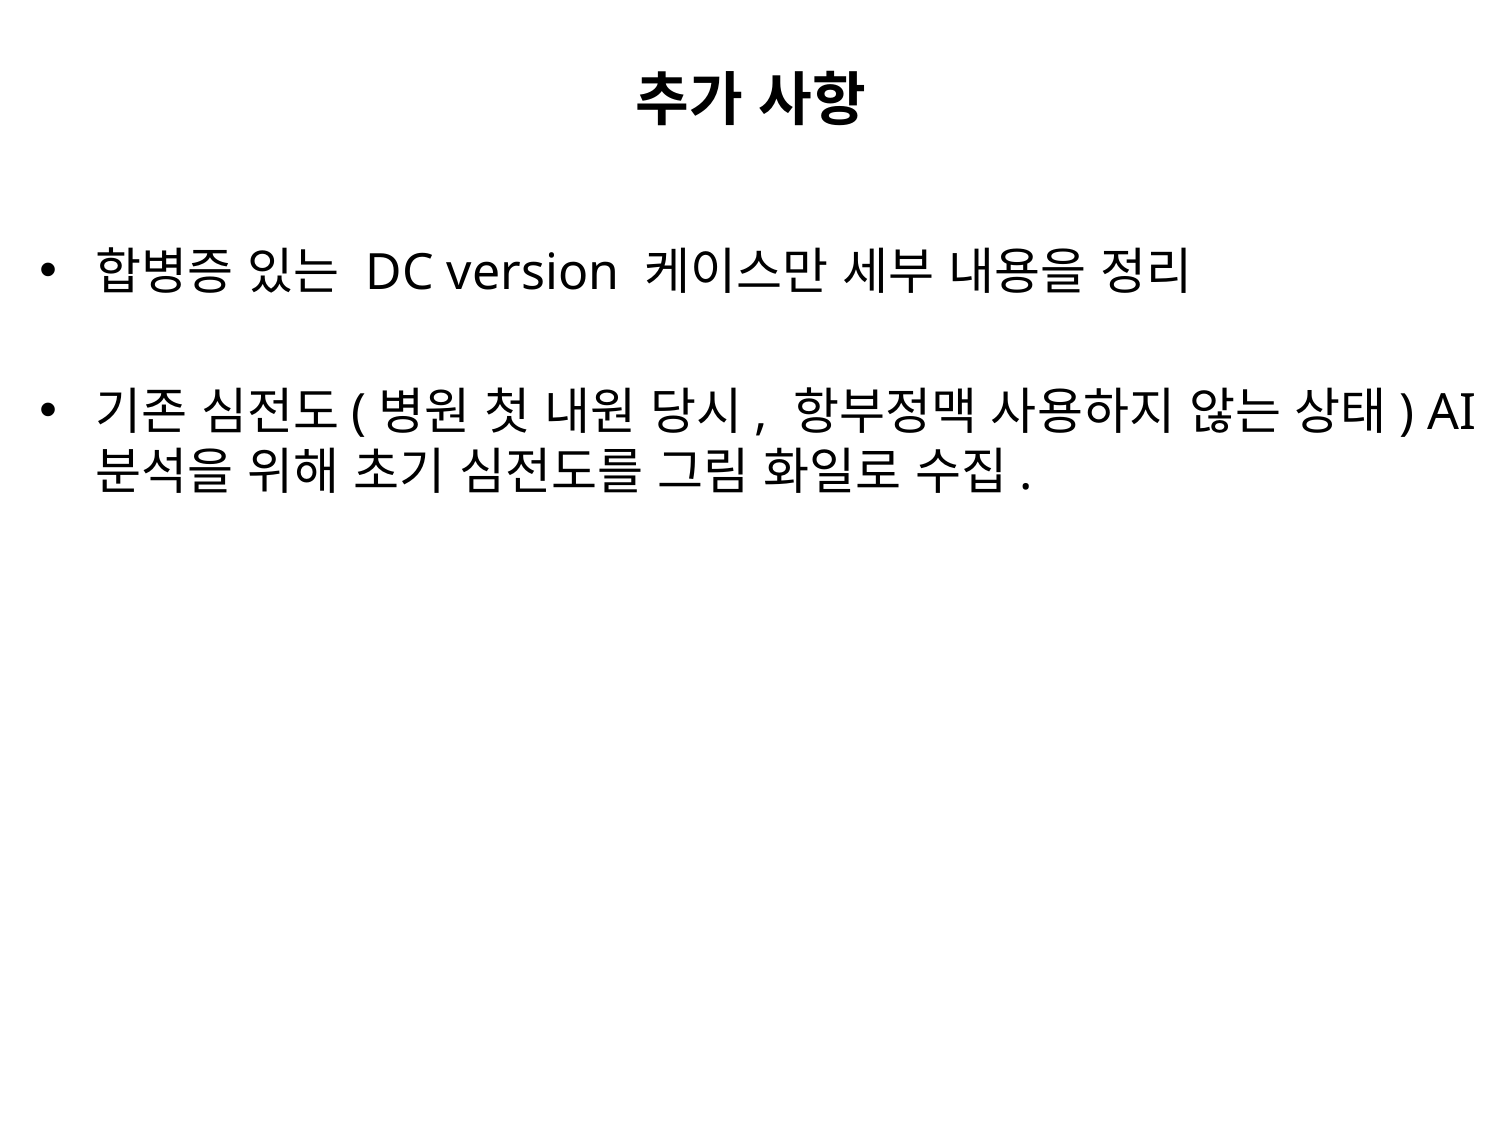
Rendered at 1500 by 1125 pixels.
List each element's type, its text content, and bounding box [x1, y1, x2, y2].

list 합병증 있는 DC version 케이스만 세부 내용을 정리 기존 심전도(병원 첫 내원 당시, 항부정맥 사용하지 않는 상태) AI 분석을 위해 초기 심전도를 그림 화일로 수집. [24, 231, 1500, 1064]
title 추가 사항 [76, 45, 1425, 149]
